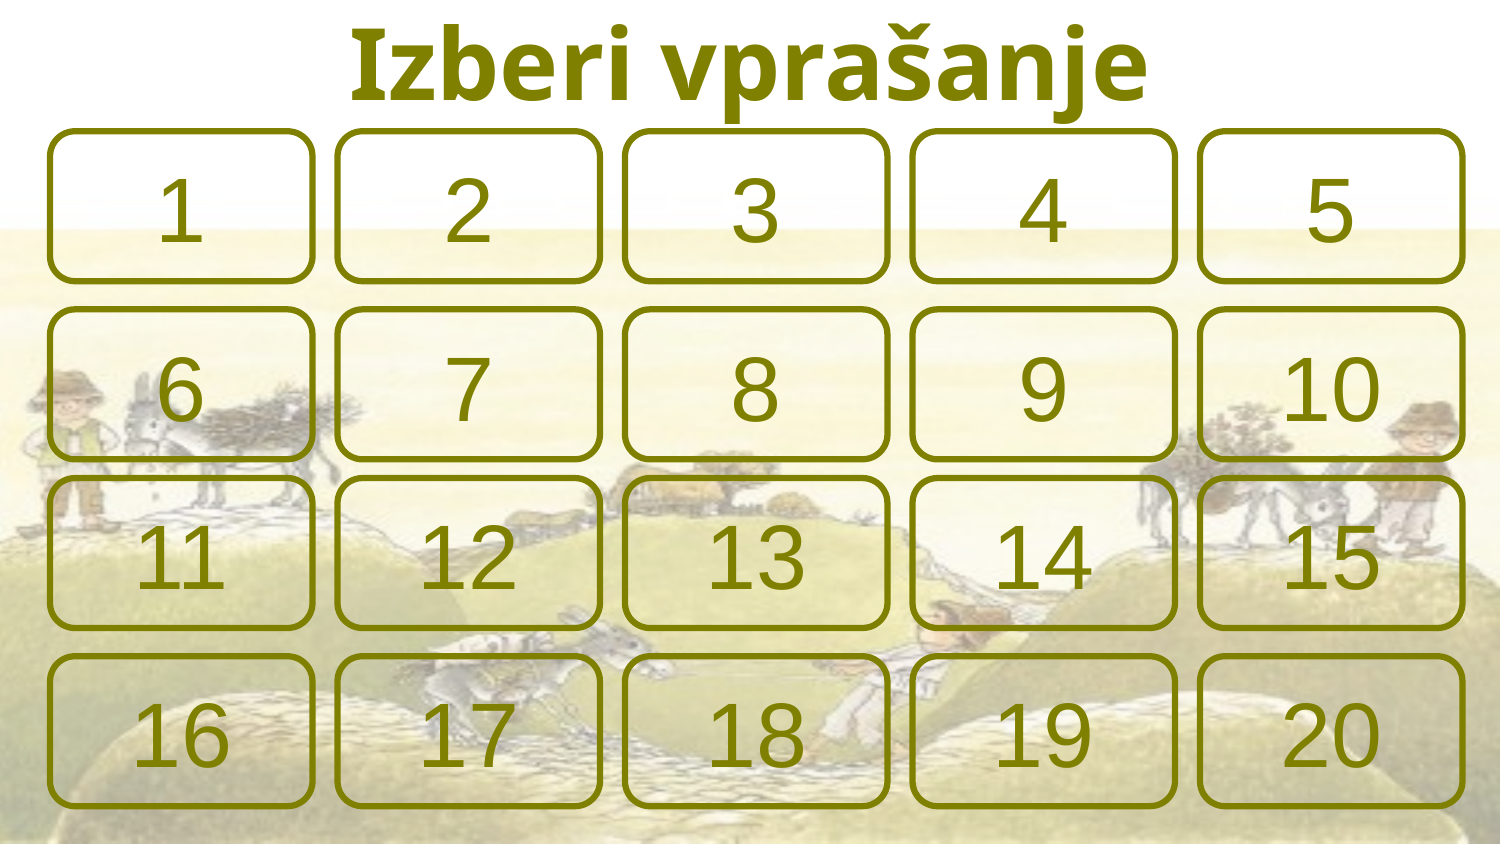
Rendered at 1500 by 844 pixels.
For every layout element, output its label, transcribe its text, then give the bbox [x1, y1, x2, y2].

text_box 8 [624, 309, 888, 460]
text_box 18 [624, 656, 888, 807]
text_box 9 [912, 309, 1176, 460]
title Izberi vprašanje [74, 0, 1426, 132]
text_box 20 [1200, 656, 1463, 807]
text_box 12 [337, 478, 601, 629]
text_box 7 [337, 309, 601, 460]
text_box 14 [912, 478, 1176, 629]
text_box 17 [337, 656, 601, 807]
text_box 11 [50, 478, 313, 629]
text_box 13 [624, 478, 888, 629]
text_box 4 [912, 131, 1176, 282]
text_box 2 [337, 131, 601, 282]
text_box 3 [624, 131, 888, 282]
text_box 6 [50, 309, 313, 460]
text_box 16 [50, 656, 313, 807]
text_box 19 [912, 656, 1176, 807]
text_box 15 [1200, 478, 1463, 629]
text_box 5 [1200, 131, 1463, 282]
text_box 10 [1200, 309, 1463, 460]
text_box 1 [50, 131, 313, 282]
